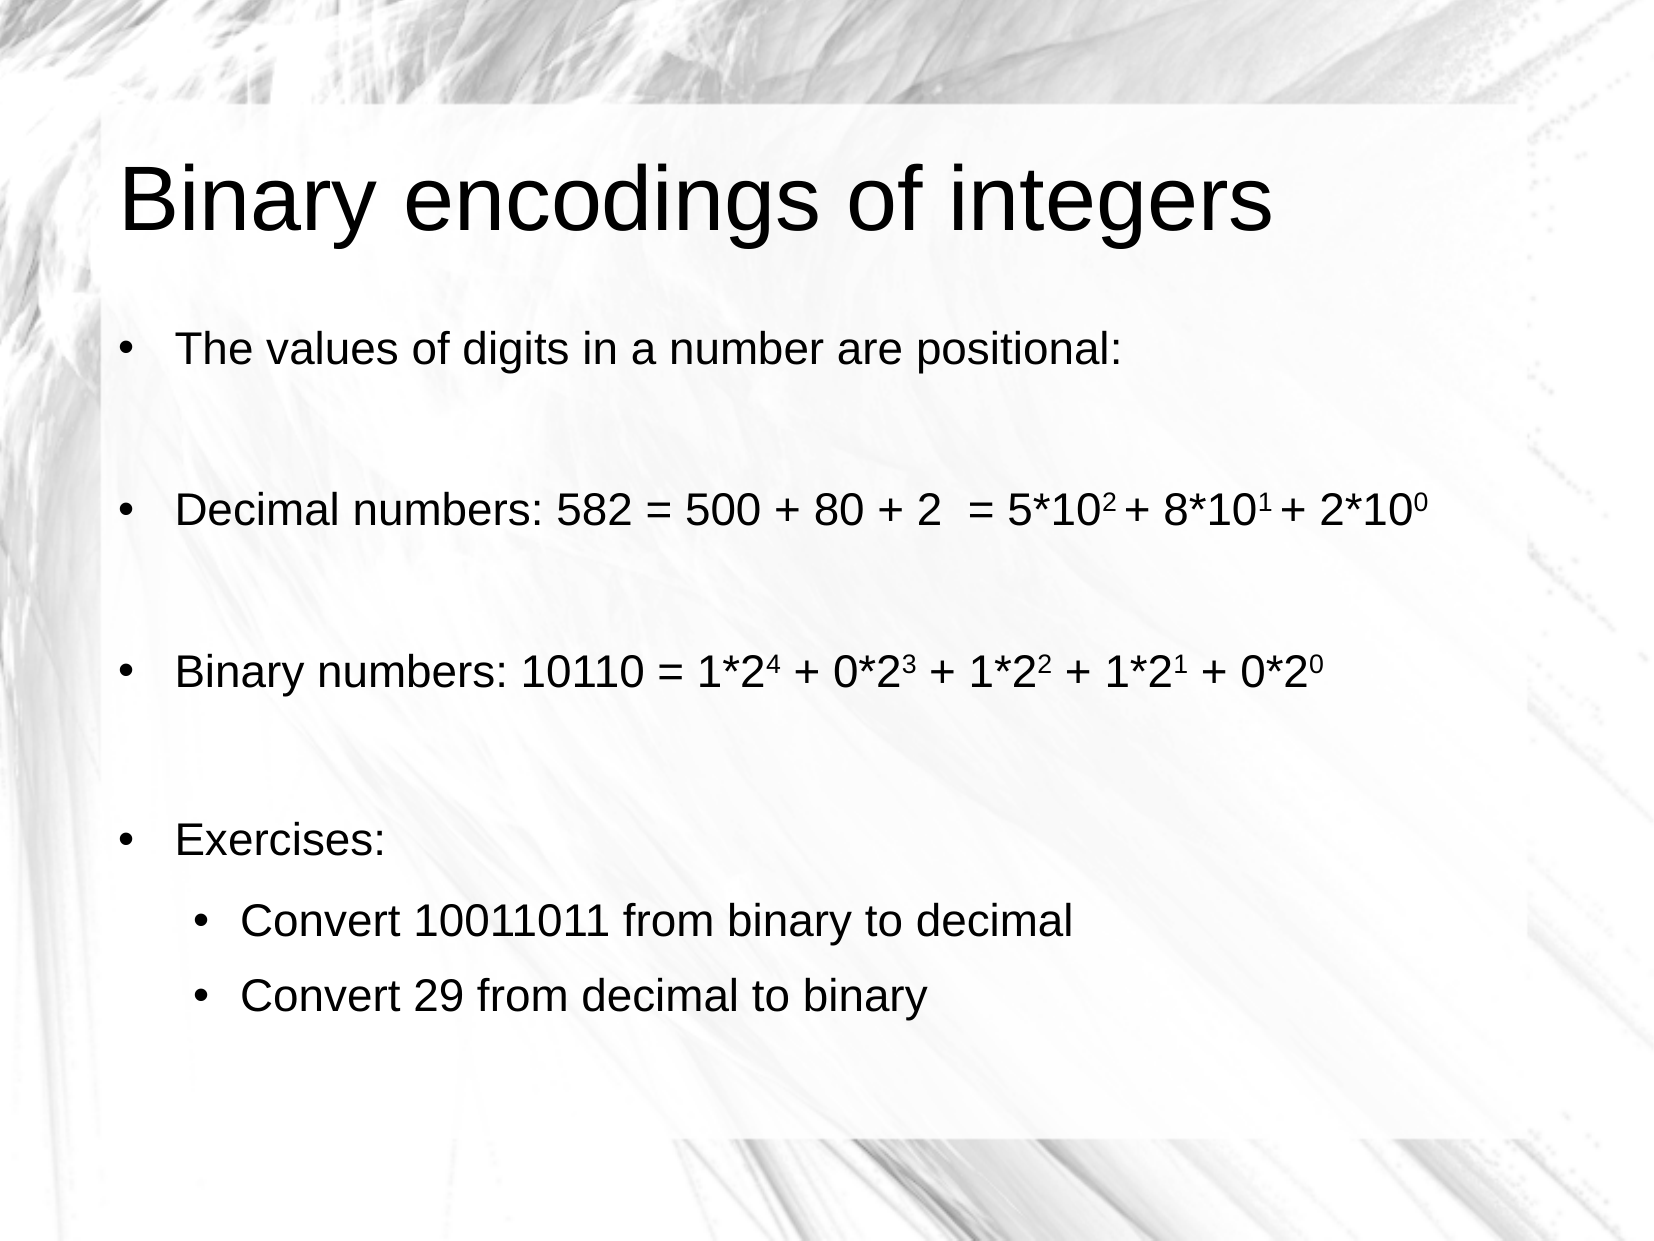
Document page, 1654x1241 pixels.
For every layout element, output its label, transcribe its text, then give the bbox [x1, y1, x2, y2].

picture [0, 0, 1654, 1241]
list The values of digits in a number are positional: Decimal numbers: 582 = 500 + 80 + 2 = 5*102 + 8*101 + 2*100 Binary numbers: 10110 = 1*24 + 0*23 + 1*22 + 1*21 + 0*20 Exercises: Convert 10011011 from binary to decimal Convert 29 from decimal to binary [118, 319, 1571, 1109]
title Binary encodings of integers [118, 93, 1506, 299]
